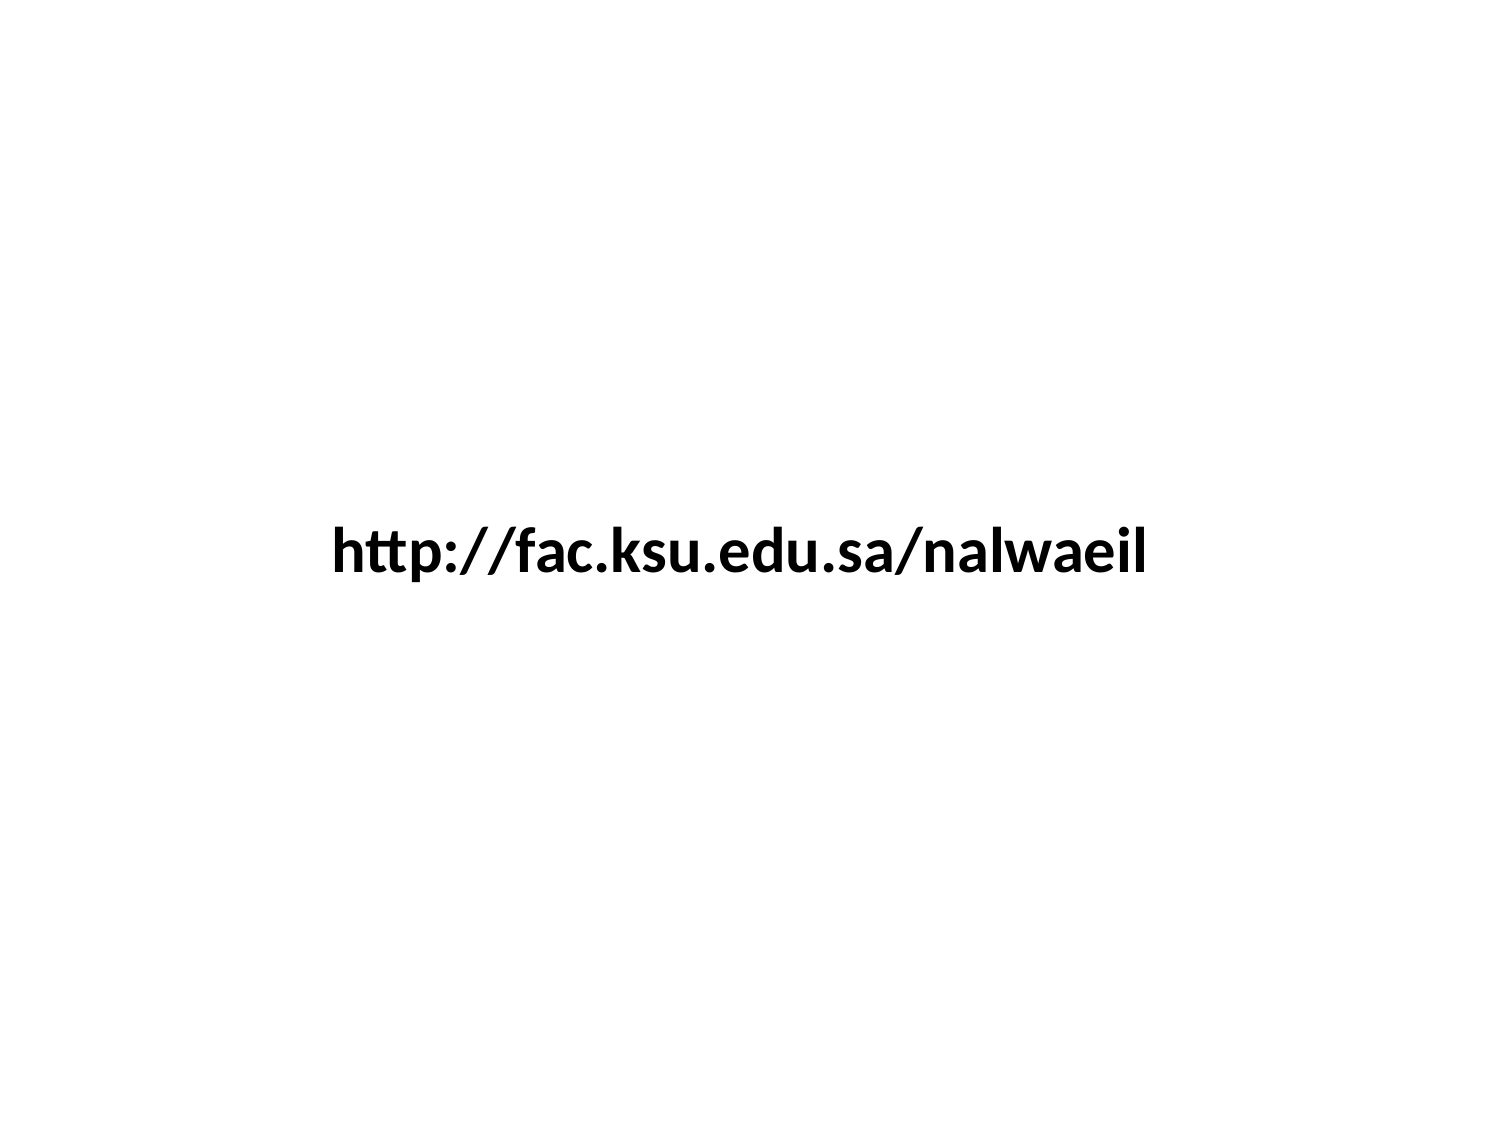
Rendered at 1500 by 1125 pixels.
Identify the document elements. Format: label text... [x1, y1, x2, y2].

title http://fac.ksu.edu.sa/nalwaeil [62, 500, 1418, 671]
